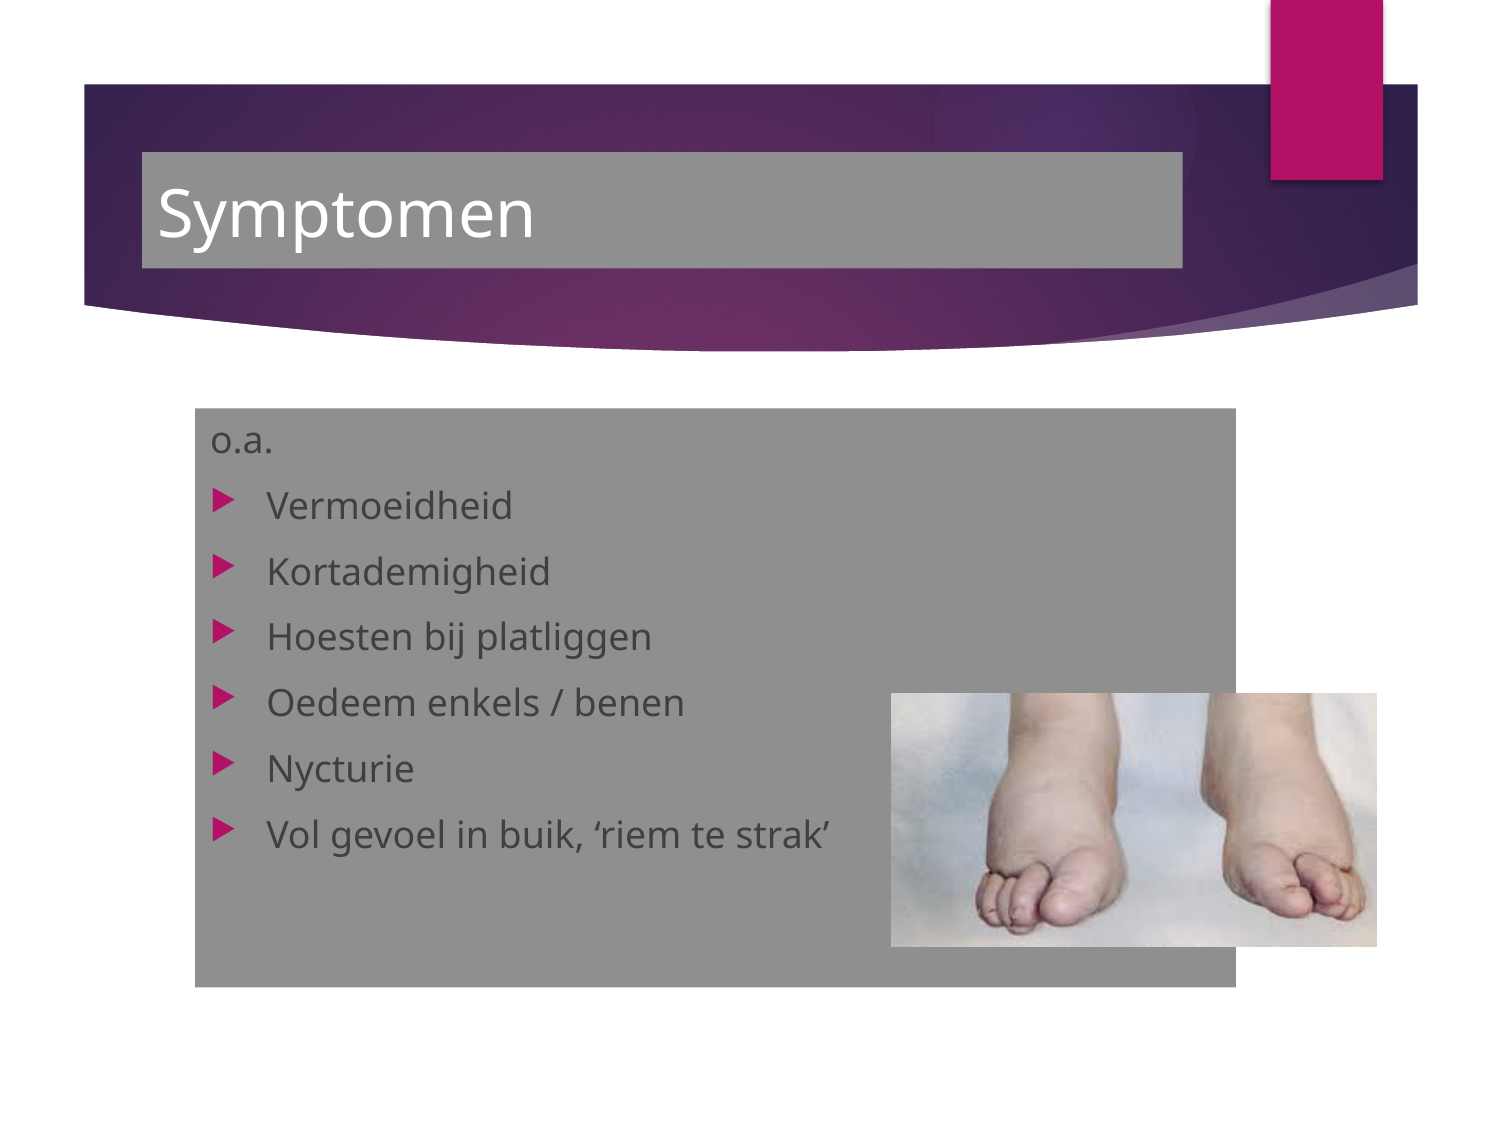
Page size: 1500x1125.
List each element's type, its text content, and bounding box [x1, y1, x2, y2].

list o.a. Vermoeidheid Kortademigheid Hoesten bij platliggen Oedeem enkels / benen Nycturie Vol gevoel in buik, ‘riem te strak’ [195, 408, 1236, 988]
picture [891, 693, 1377, 947]
title Symptomen [142, 152, 1183, 269]
